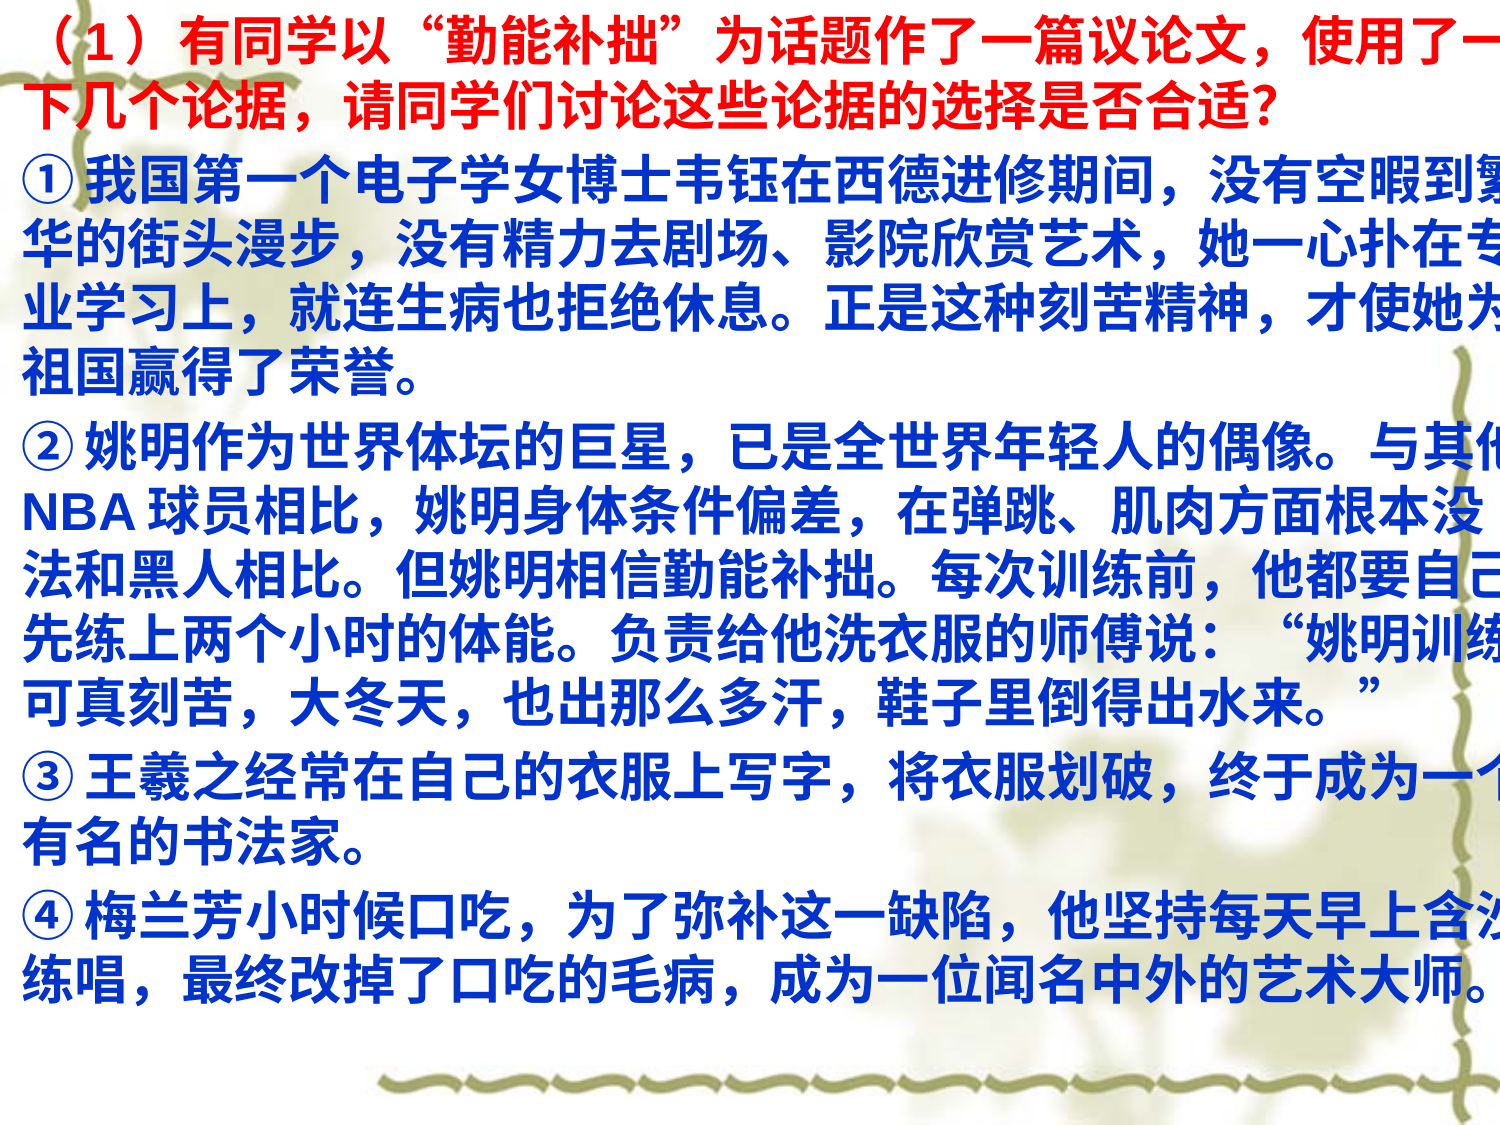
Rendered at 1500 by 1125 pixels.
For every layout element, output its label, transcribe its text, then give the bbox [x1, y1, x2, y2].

list （1）有同学以“勤能补拙”为话题作了一篇议论文，使用了一下几个论据，请同学们讨论这些论据的选择是否合适？ ①我国第一个电子学女博士韦钰在西德进修期间，没有空暇到繁华的街头漫步，没有精力去剧场、影院欣赏艺术，她一心扑在专业学习上，就连生病也拒绝休息。正是这种刻苦精神，才使她为祖国赢得了荣誉。 ②姚明作为世界体坛的巨星，已是全世界年轻人的偶像。与其他NBA球员相比，姚明身体条件偏差，在弹跳、肌肉方面根本没法和黑人相比。但姚明相信勤能补拙。每次训练前，他都要自己先练上两个小时的体能。负责给他洗衣服的师傅说：“姚明训练可真刻苦，大冬天，也出那么多汗，鞋子里倒得出水来。” ③王羲之经常在自己的衣服上写字，将衣服划破，终于成为一个有名的书法家。 ④梅兰芳小时候口吃，为了弥补这一缺陷，他坚持每天早上含沙练唱，最终改掉了口吃的毛病，成为一位闻名中外的艺术大师。 [0, 0, 1500, 1125]
